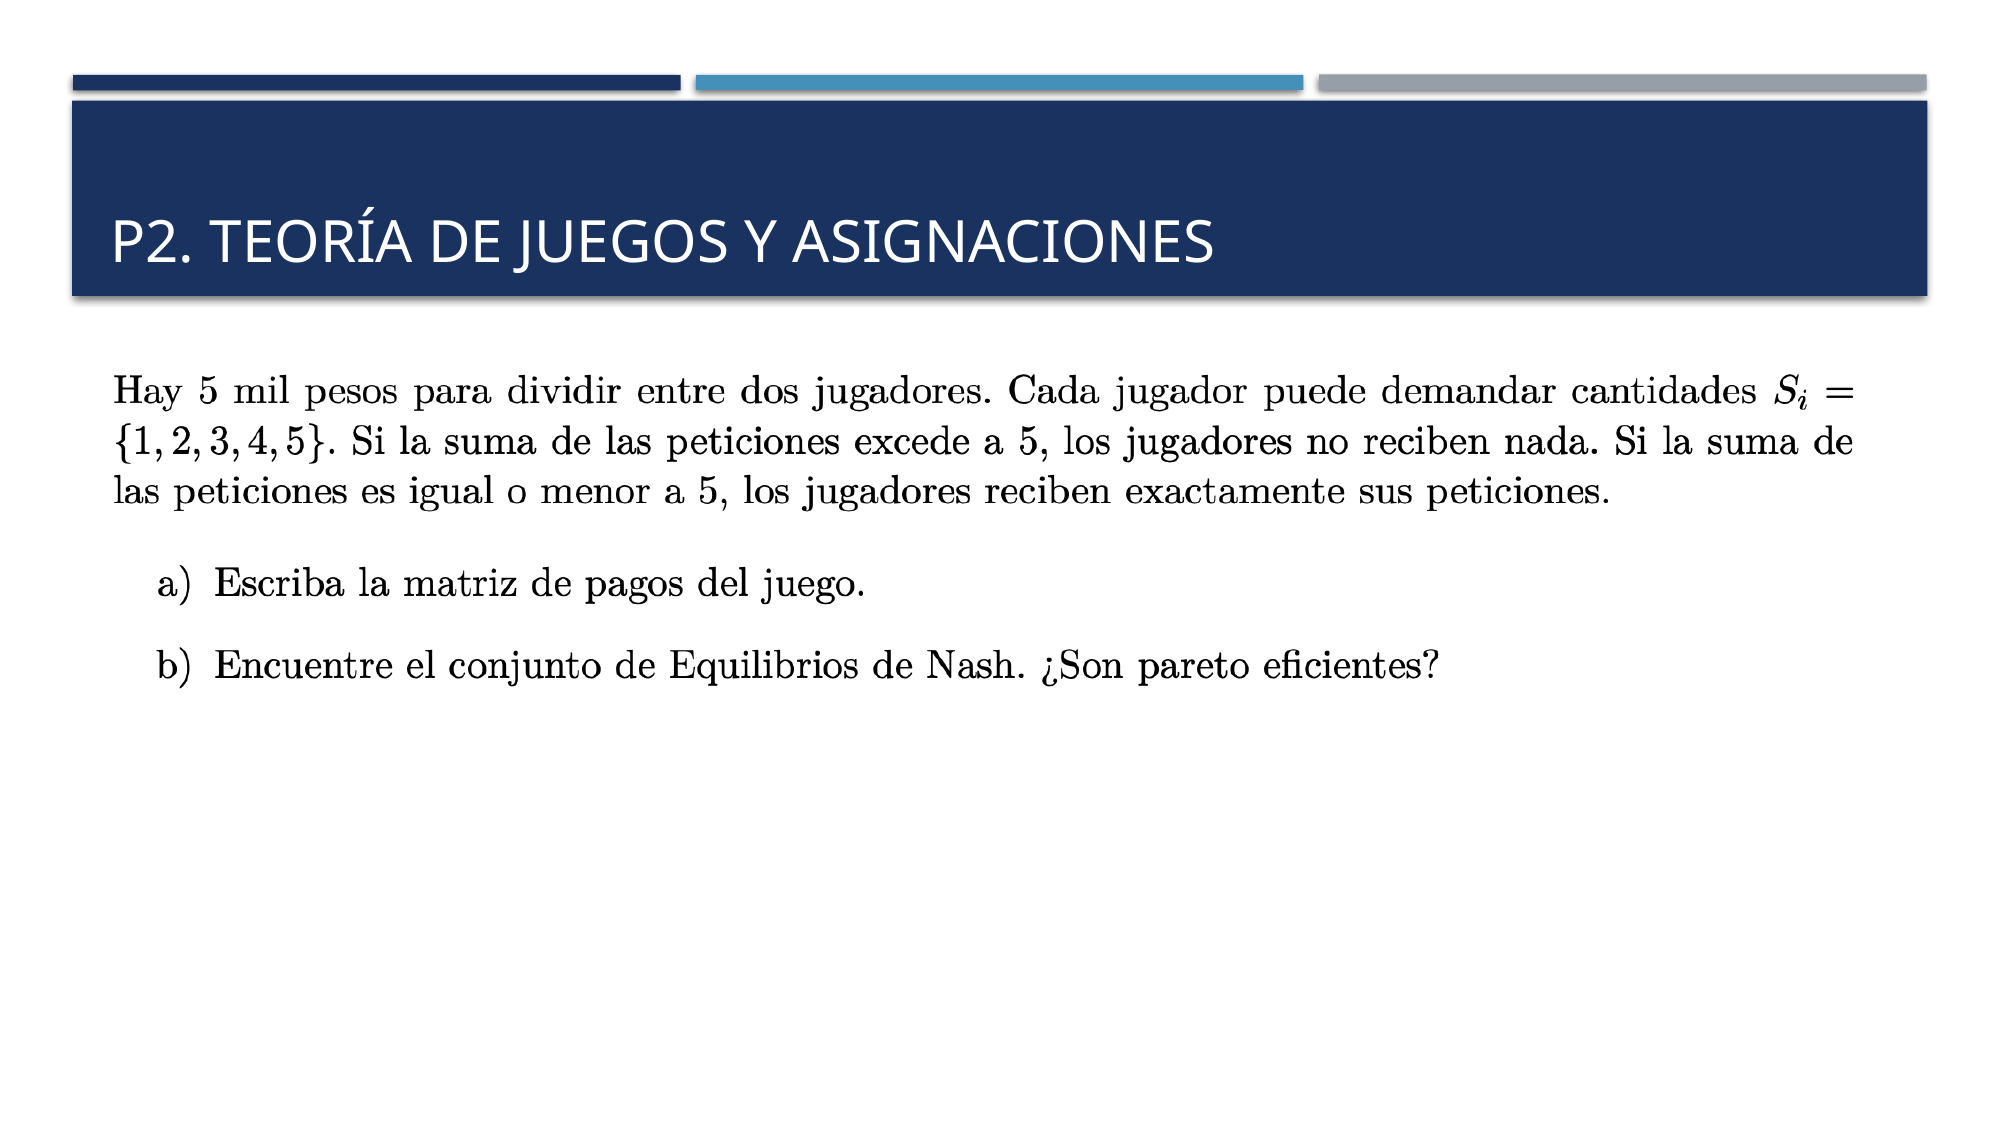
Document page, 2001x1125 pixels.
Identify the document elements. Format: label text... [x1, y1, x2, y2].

title P2. Teoría de juegos y asignaciones [95, 115, 1905, 282]
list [94, 354, 1906, 713]
